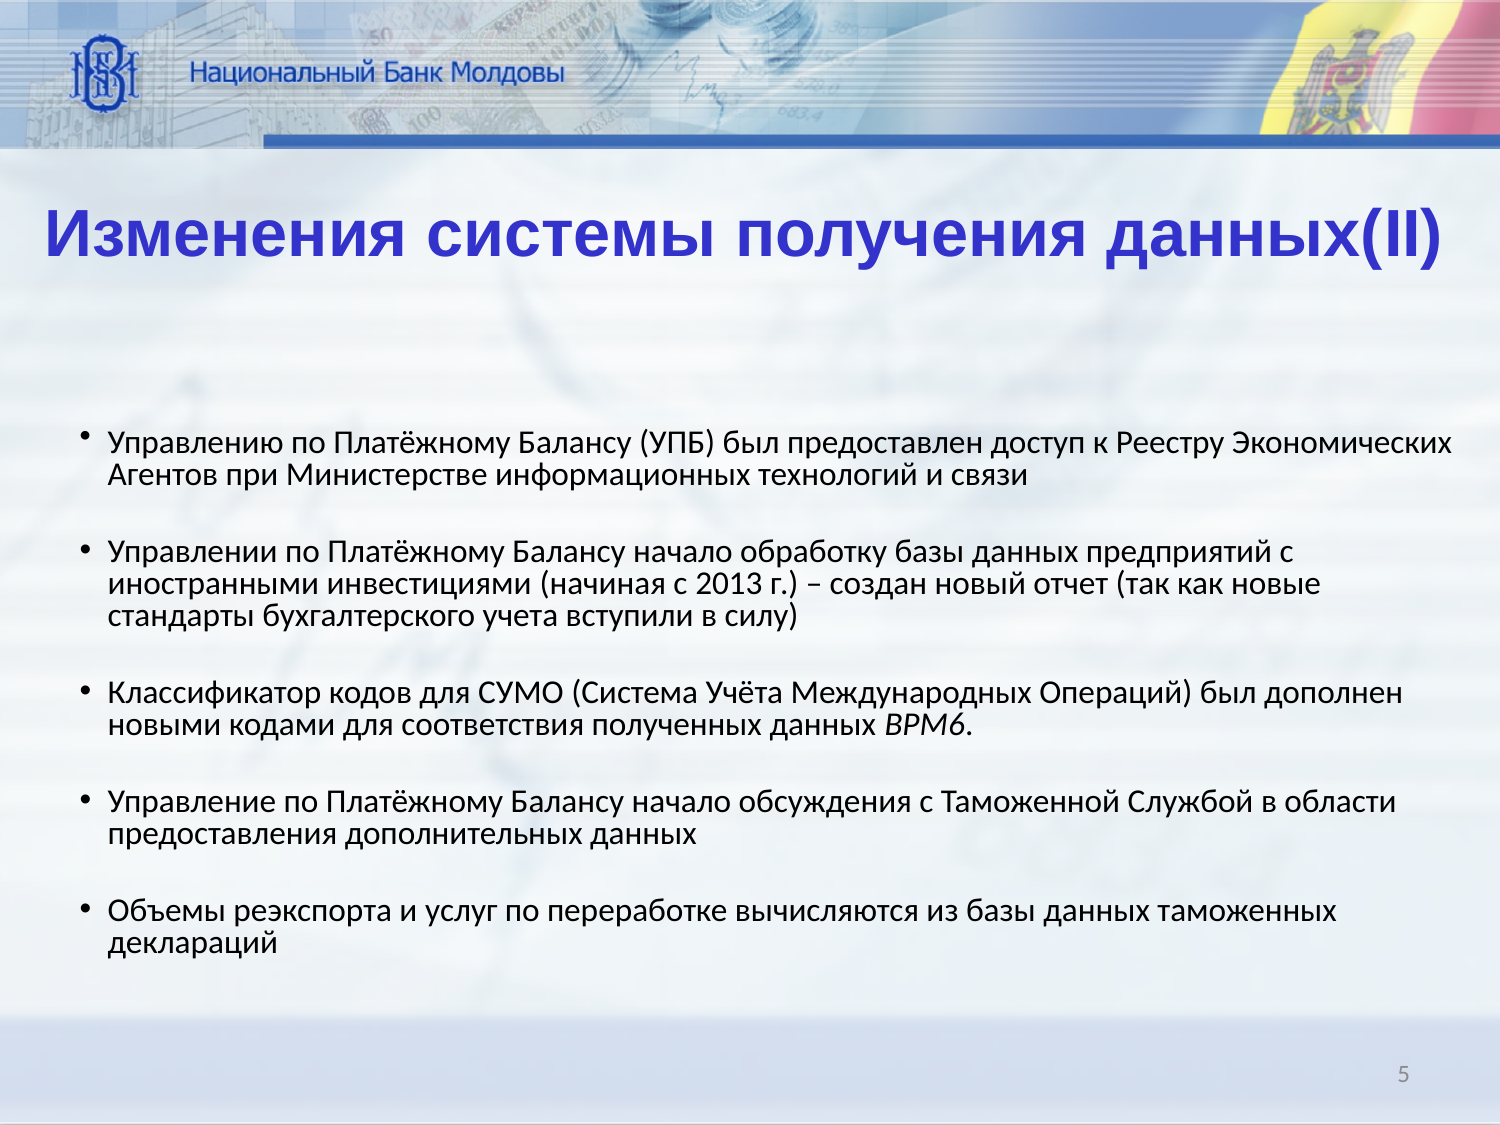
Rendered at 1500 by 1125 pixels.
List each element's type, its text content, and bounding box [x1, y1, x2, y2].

picture [0, 0, 1500, 149]
text_box Управлению по Платёжному Балансу (УПБ) был предоставлен доступ к Реестру Экономических Агентов при Министерстве информационных технологий и связи Управлении по Платёжному Балансу начало обработку базы данных предприятий с иностранными инвестициями (начиная с 2013 г.) – создан новый отчет (так как новые стандарты бухгалтерского учета вступили в силу) Классификатор кодов для СУМО (Система Учёта Международных Операций) был дополнен новыми кодами для соответствия полученных данных BPM6. Управление по Платёжному Балансу начало обсуждения с Таможенной Службой в области предоставления дополнительных данных Объемы реэкспорта и услуг по переработке вычисляются из базы данных таможенных деклараций [64, 420, 1471, 1024]
slide_number 5 [1074, 1042, 1425, 1103]
text_box Изменения системы получения данных(II) [17, 160, 1471, 299]
